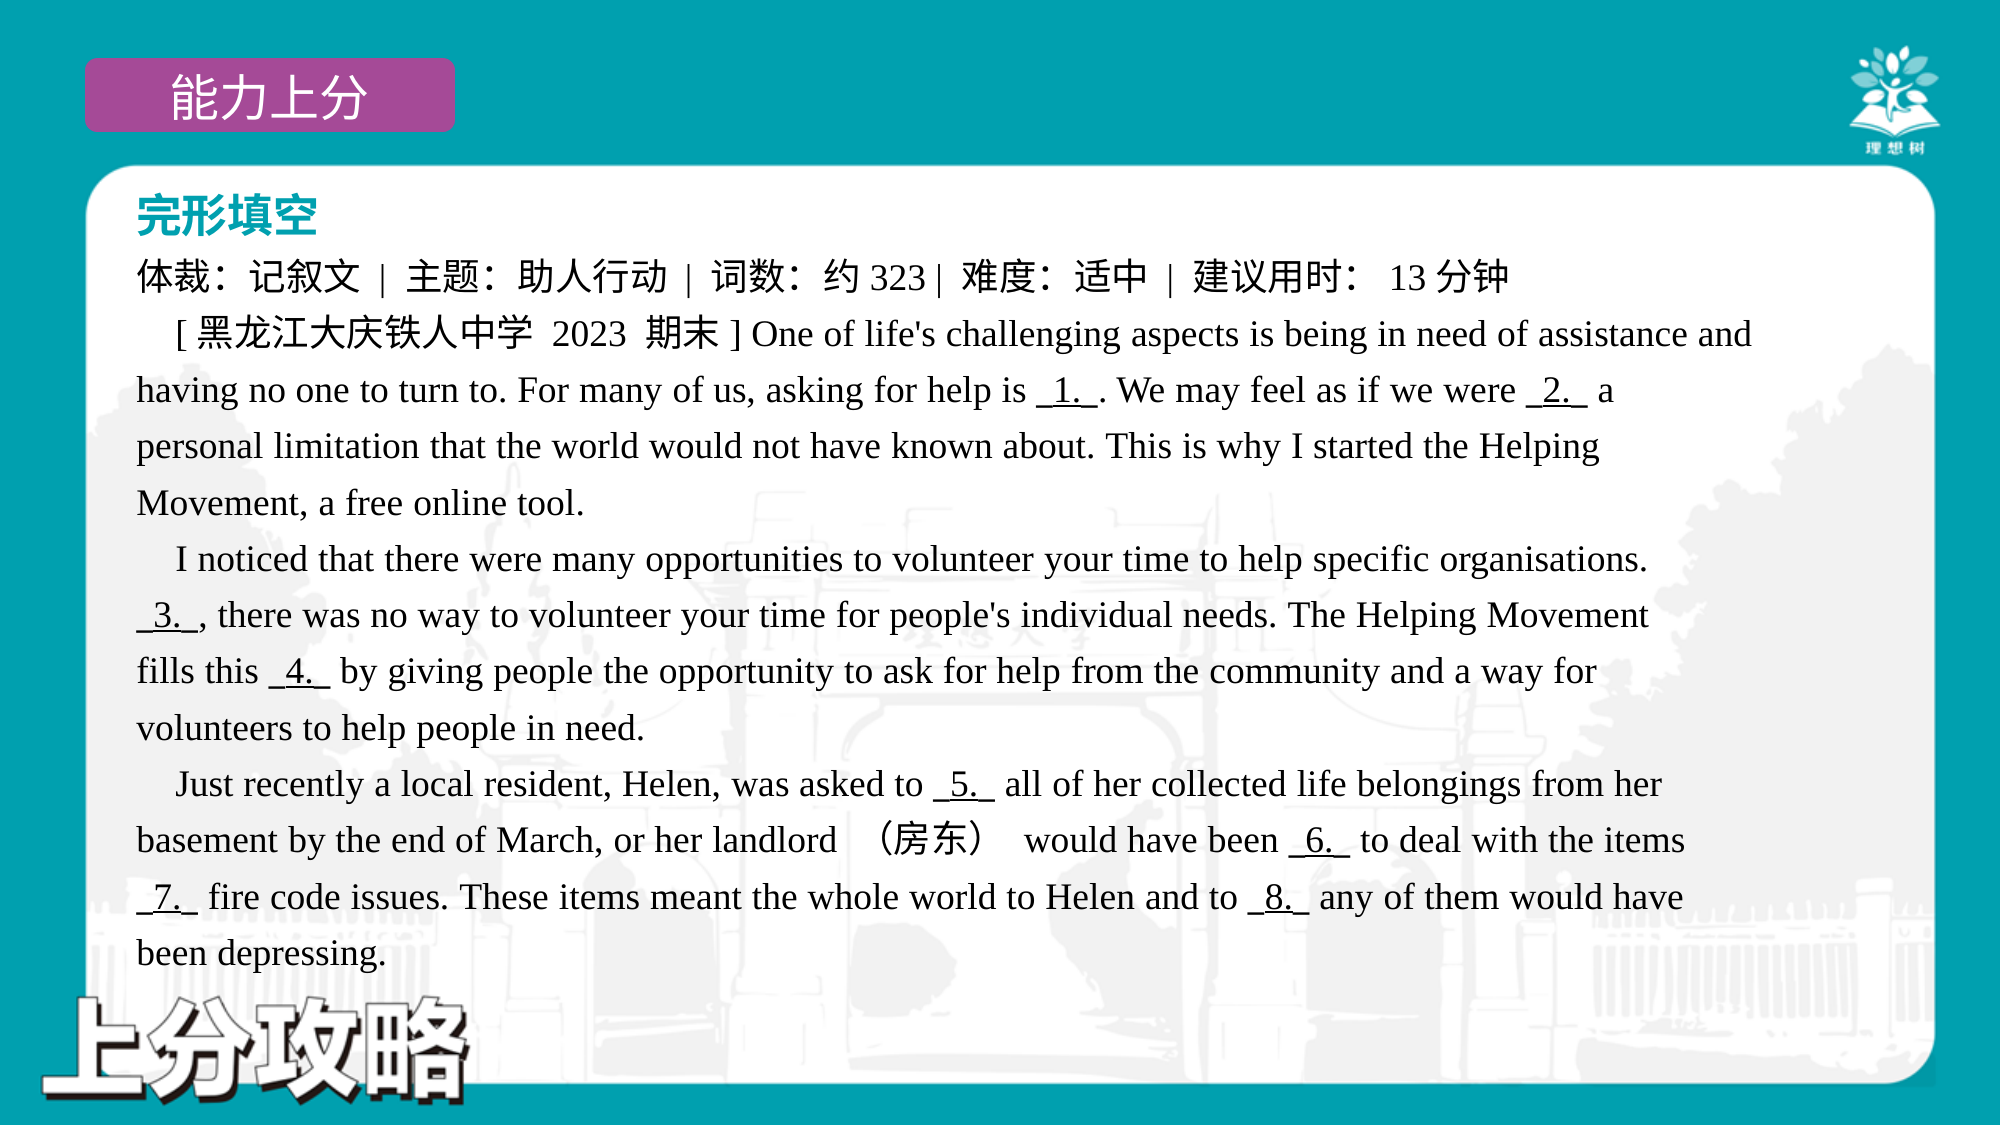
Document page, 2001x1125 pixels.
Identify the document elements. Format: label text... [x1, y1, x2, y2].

text_box 完形填空 [136, 186, 1864, 241]
text_box 体裁：记叙文 | 主题：助人行动 | 词数：约323 | 难度：适中 | 建议用时：13分钟 [黑龙江大庆铁人中学 2023 期末] One of life's challenging aspects is being in need of assistance and having no one to turn to. For many of us, asking for help is _1._. We may feel as if we were _2._ a personal limitation that the world would not have known about. This is why I started the Helping Movement, a free online tool. I noticed that there were many opportunities to volunteer your time to help specific organisations. _3._, there was no way to volunteer your time for people's individual needs. The Helping Movement fills this _4._ by giving people the opportunity to ask for help from the community and a way for volunteers to help people in need. Just recently a local resident, Helen, was asked to _5._ all of her collected life belongings from her basement by the end of March, or her landlord （房东） would have been _6._ to deal with the items _7._ fire code issues. These items meant the whole world to Helen and to _8._ any of them would have been depressing. [136, 241, 1865, 1020]
picture [0, 0, 2000, 1125]
